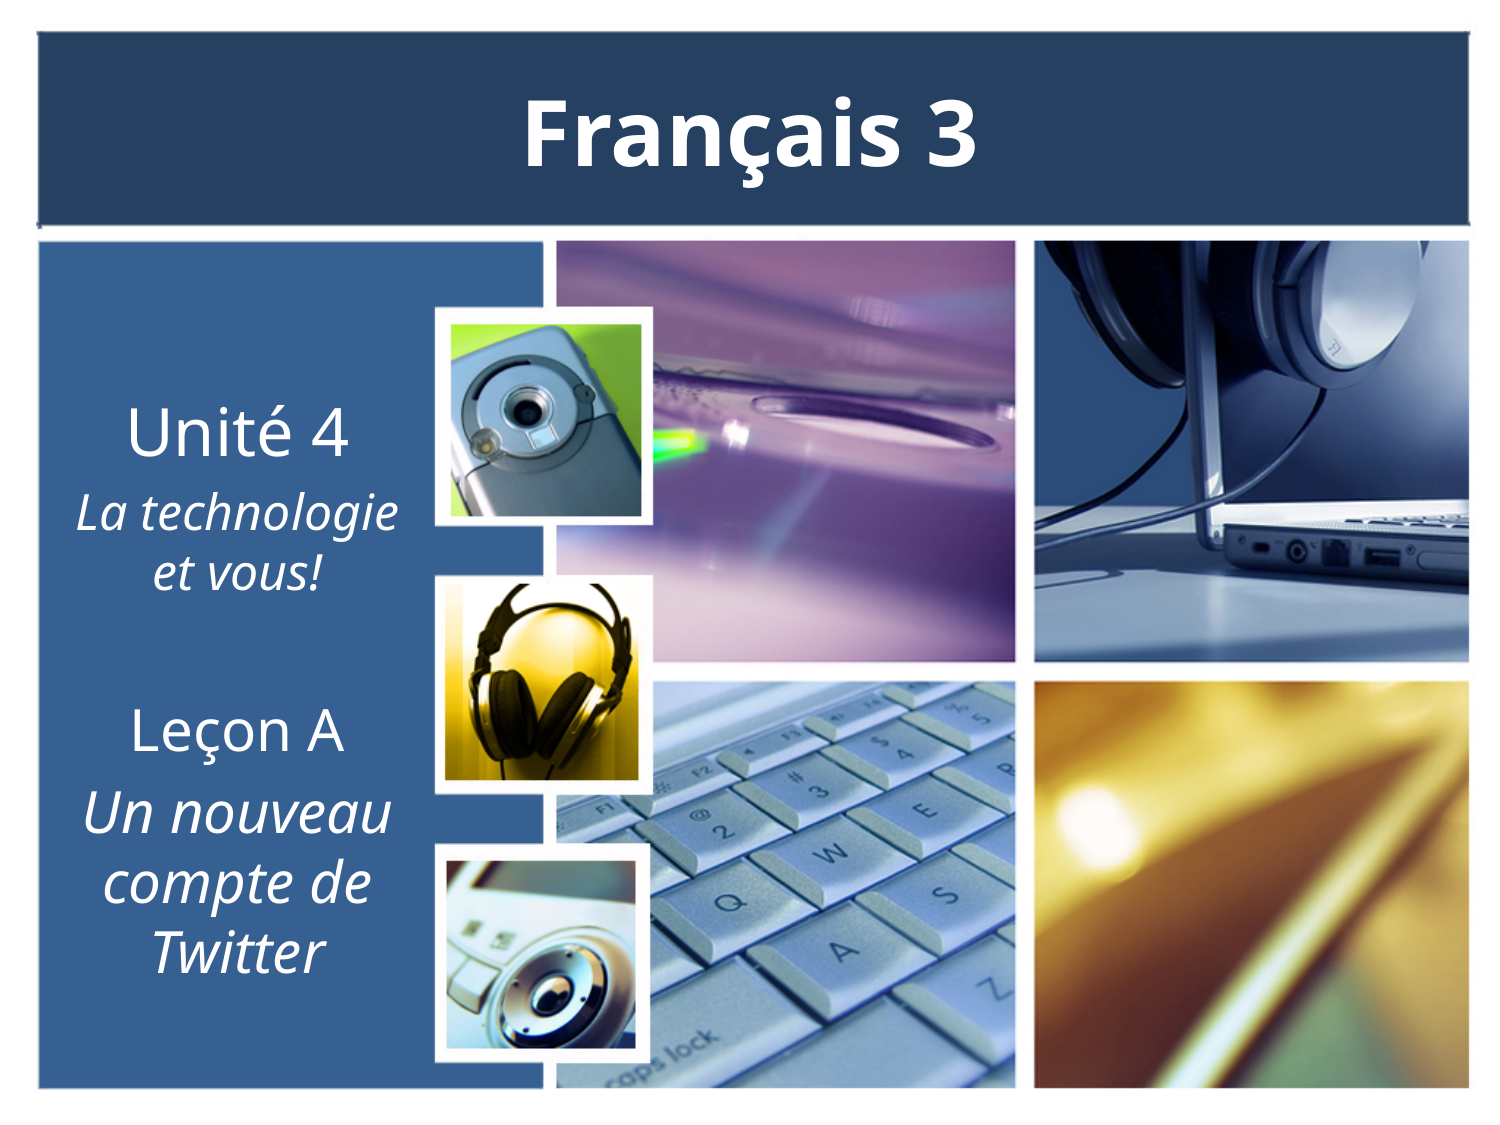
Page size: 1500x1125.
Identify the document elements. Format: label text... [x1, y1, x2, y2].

picture [0, 0, 1500, 1125]
title Français 3 [37, 34, 1463, 225]
subtitle Unité 4 La technologie et vous! Leçon A Un nouveau compte de Twitter [37, 312, 438, 1063]
